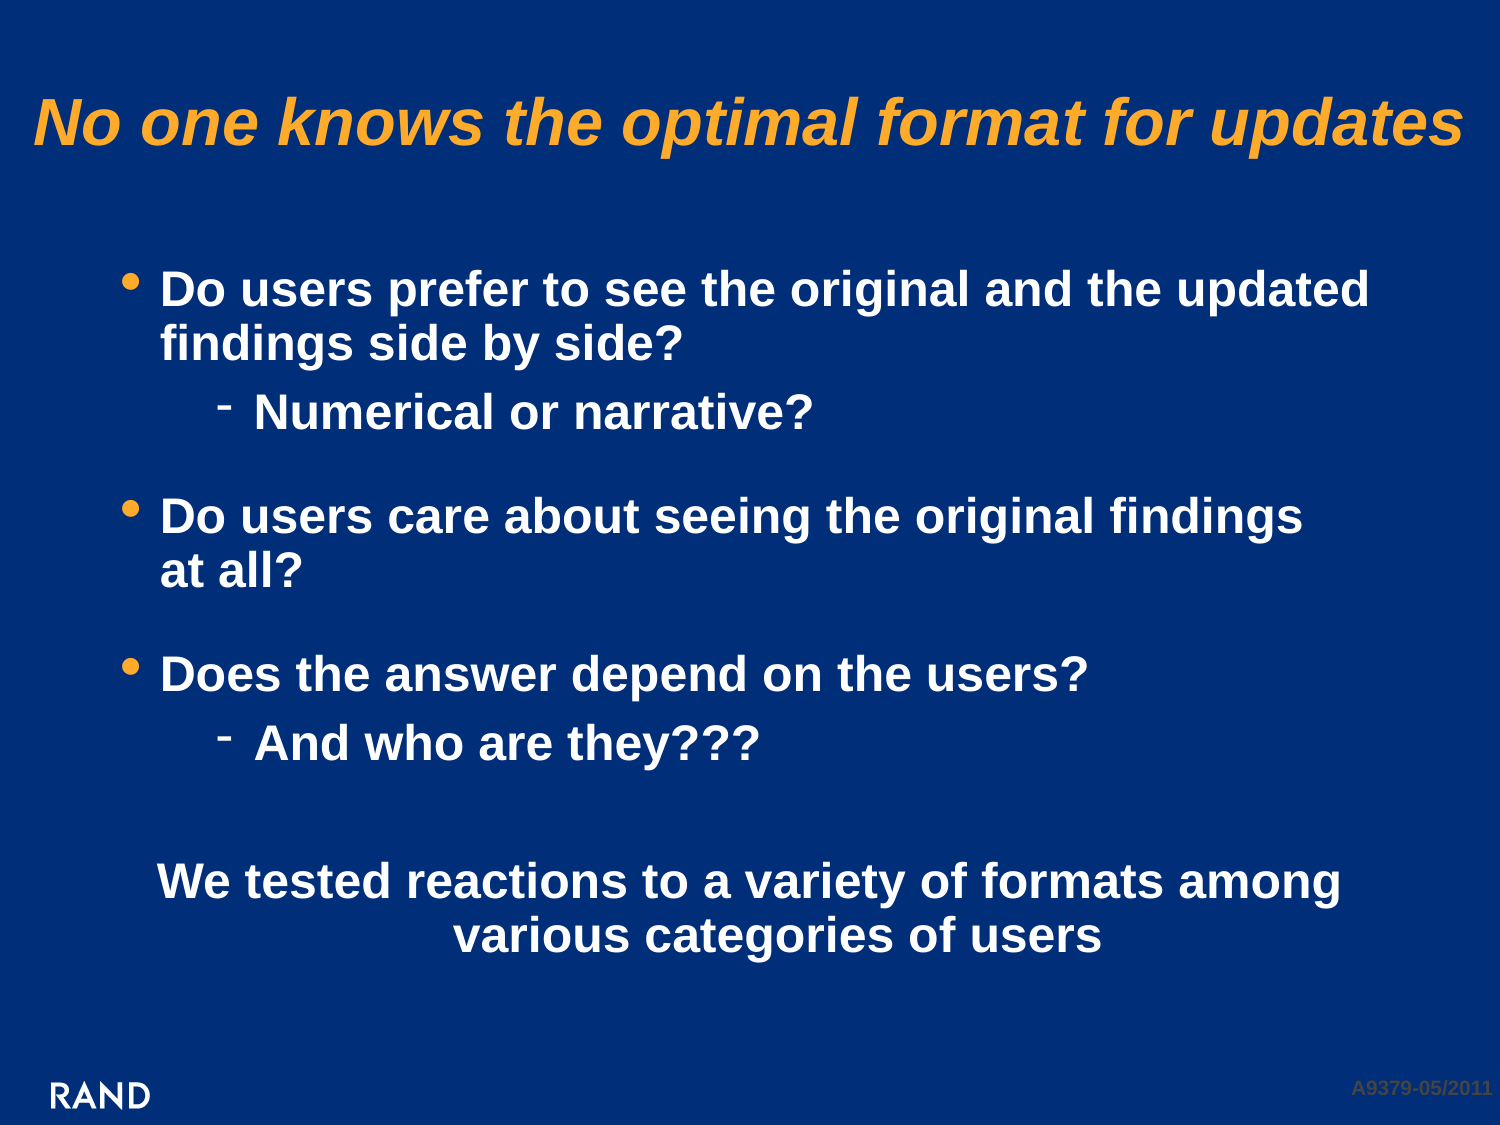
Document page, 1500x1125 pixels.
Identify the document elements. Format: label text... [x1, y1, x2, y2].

title No one knows the optimal format for updates [0, 24, 1500, 213]
list Do users prefer to see the original and the updated findings side by side? Numerical or narrative? Do users care about seeing the original findings at all? Does the answer depend on the users? And who are they??? We tested reactions to a variety of formats among various categories of users [51, 256, 1449, 1006]
picture [50, 1079, 151, 1110]
